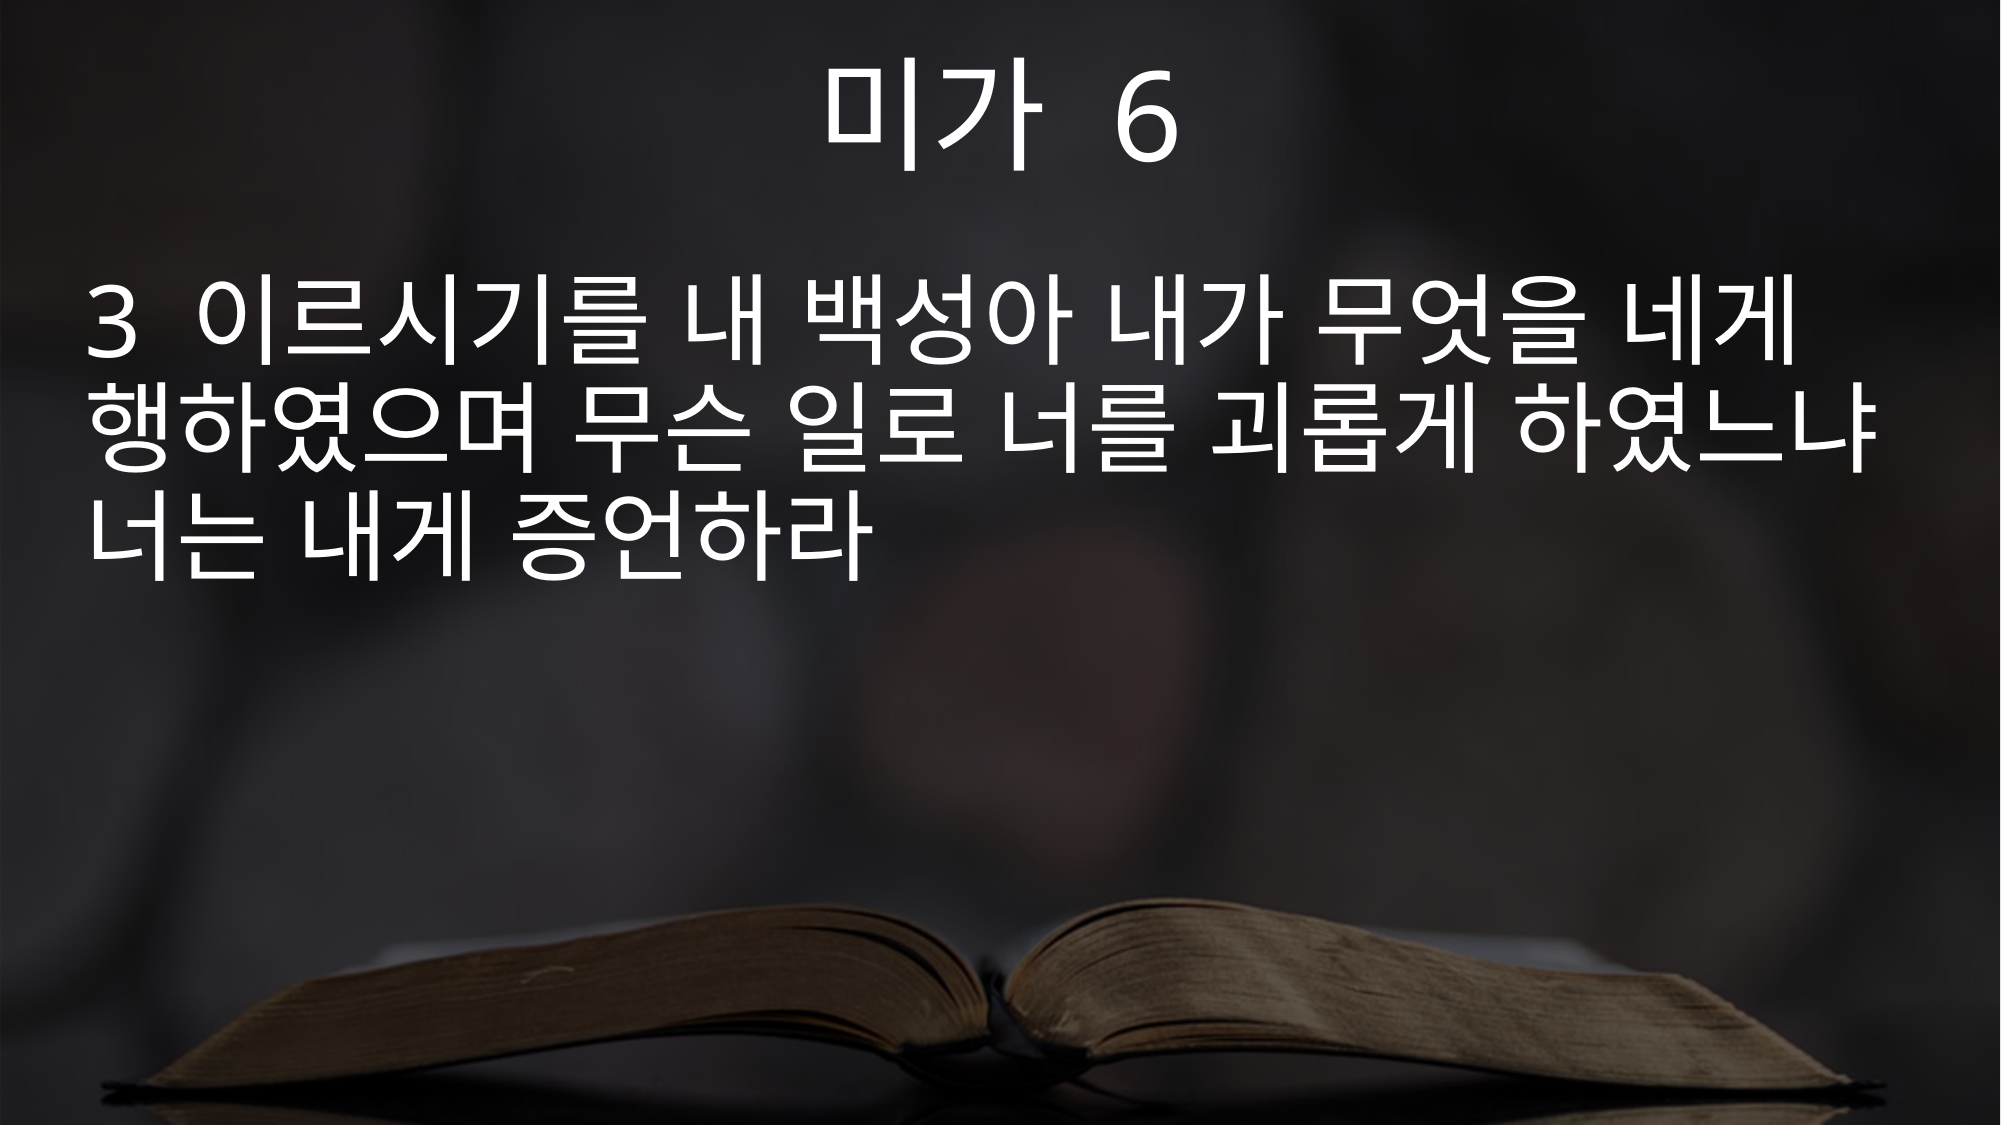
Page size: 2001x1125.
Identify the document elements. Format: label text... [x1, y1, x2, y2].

picture [0, 0, 2001, 1125]
footer 미가 6 [0, 32, 2000, 192]
list 3 이르시기를 내 백성아 내가 무엇을 네게 행하였으며 무슨 일로 너를 괴롭게 하였느냐 너는 내게 증언하라 [69, 263, 1953, 423]
